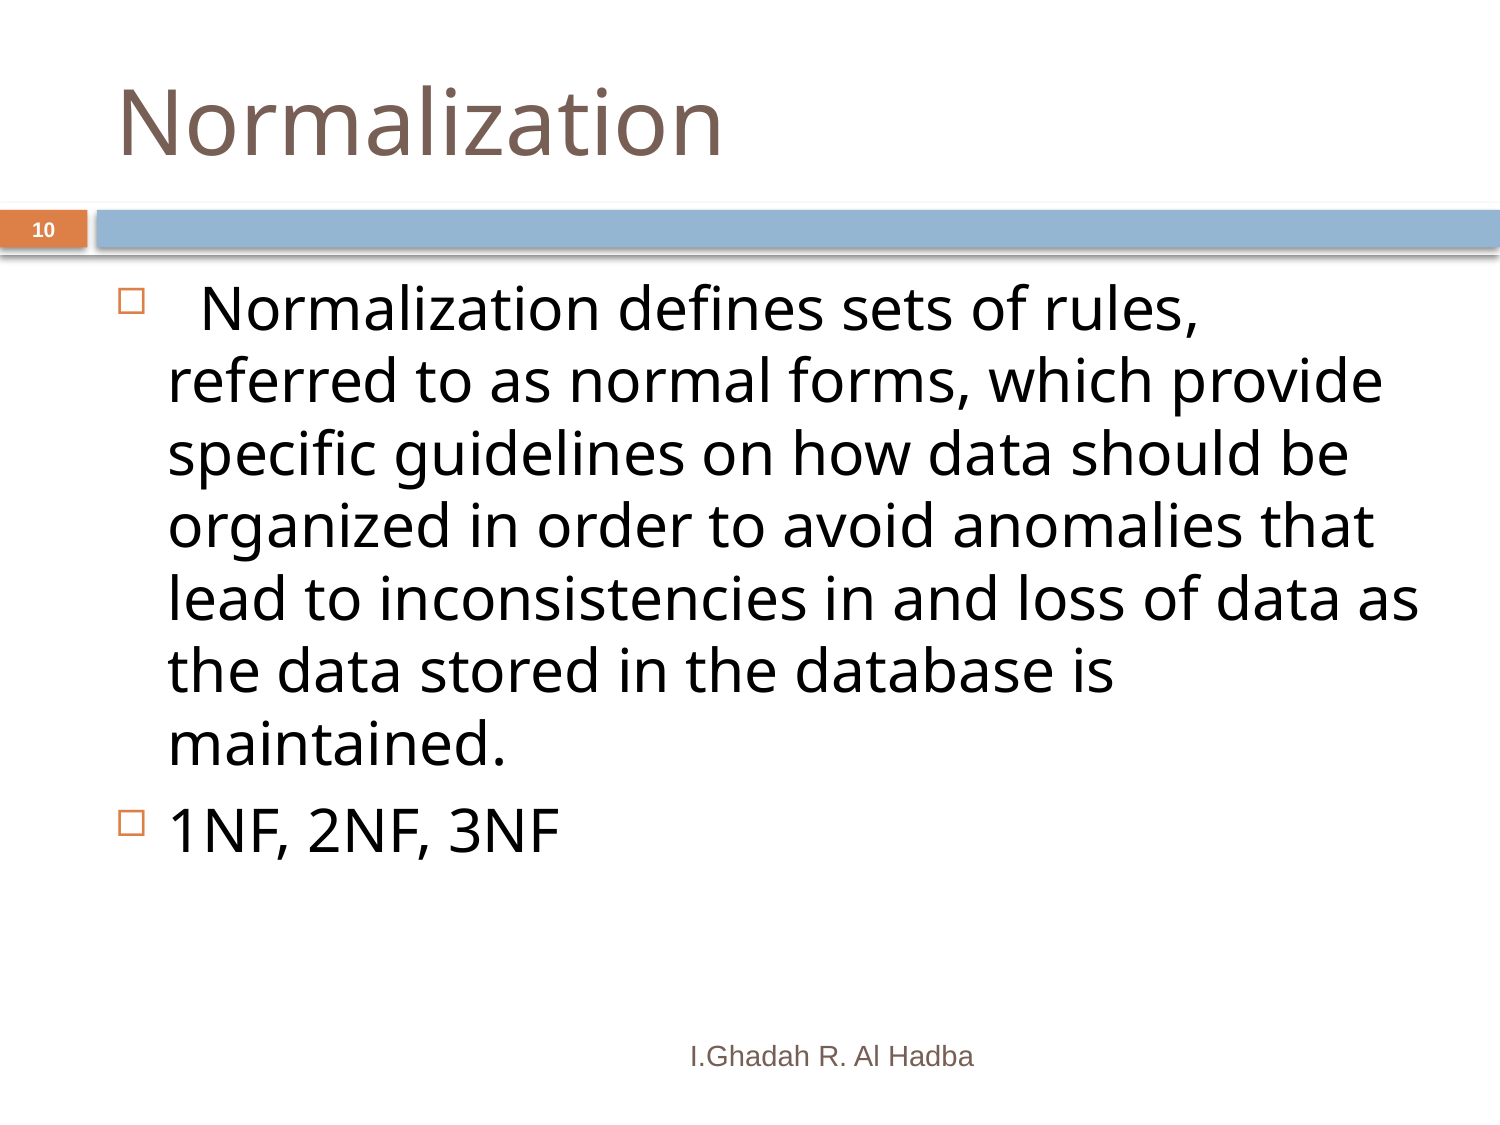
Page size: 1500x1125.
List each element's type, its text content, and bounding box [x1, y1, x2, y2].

footer I.Ghadah R. Al Hadba [99, 1025, 990, 1085]
title Normalization [100, 37, 1439, 201]
slide_number 10 [0, 208, 88, 249]
list Normalization defines sets of rules, referred to as normal forms, which provide specific guidelines on how data should be organized in order to avoid anomalies that lead to inconsistencies in and loss of data as the data stored in the database is maintained. 1NF, 2NF, 3NF [100, 262, 1439, 1001]
